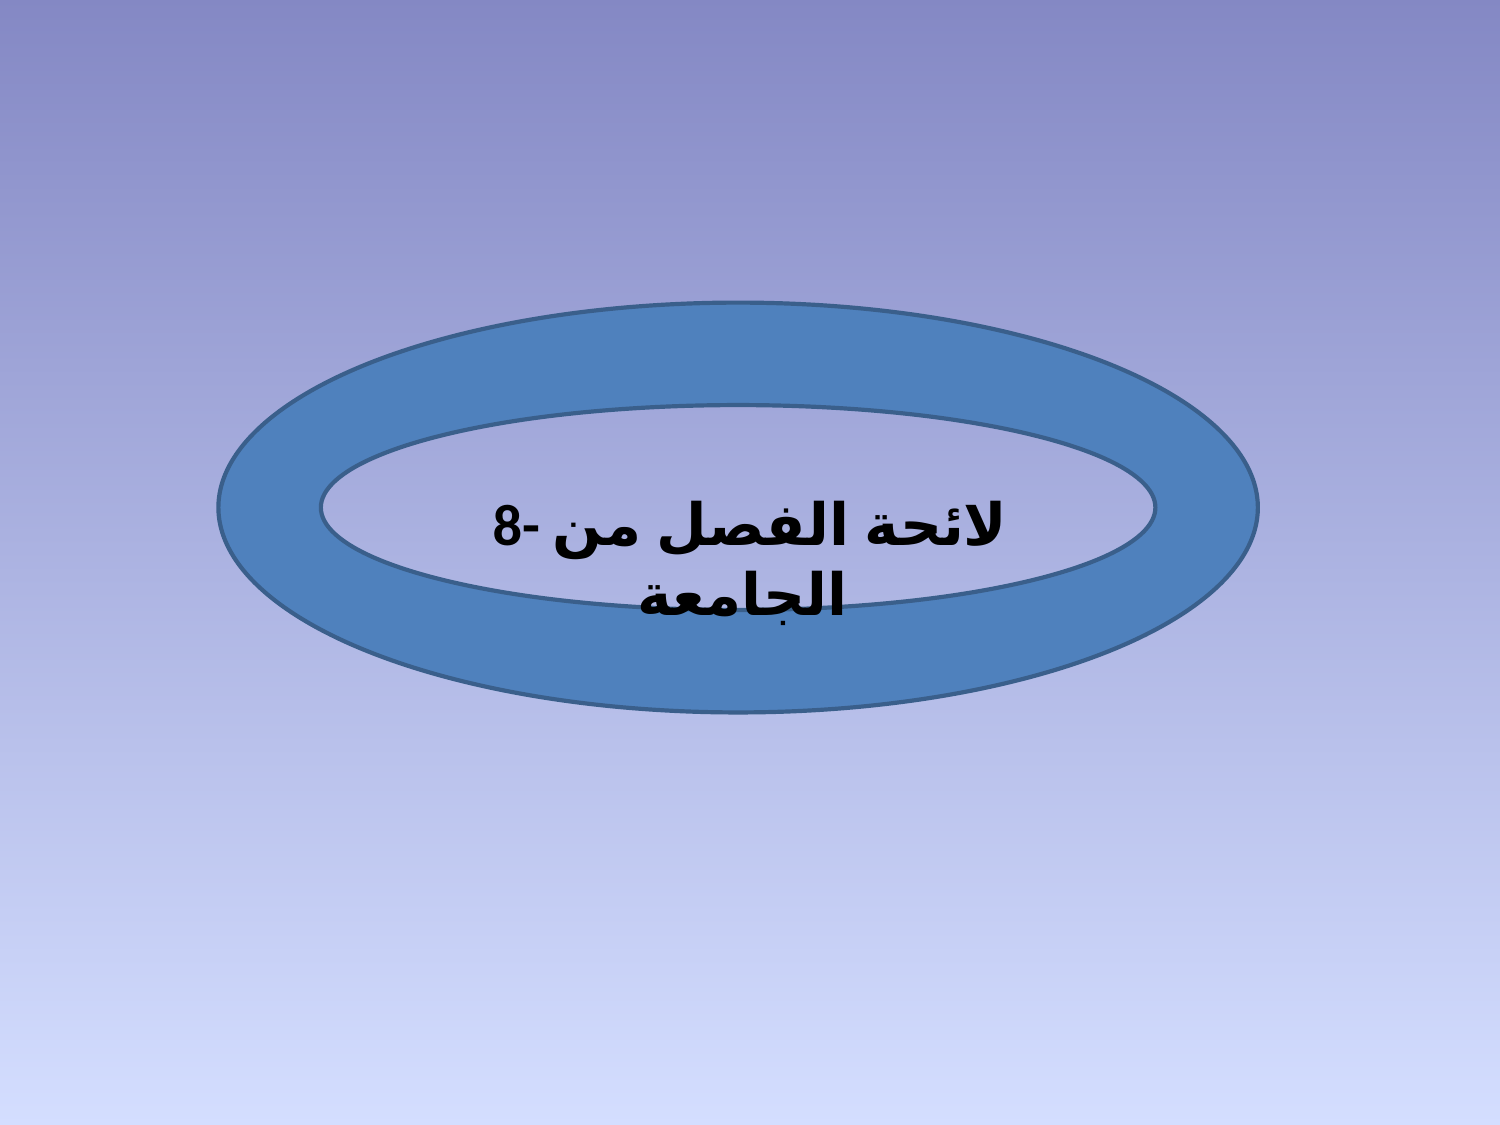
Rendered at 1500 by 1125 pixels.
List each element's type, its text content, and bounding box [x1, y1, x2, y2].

text_box [216, 300, 1260, 715]
text_box 8- لائحة الفصل من الجامعة [407, 479, 1093, 635]
